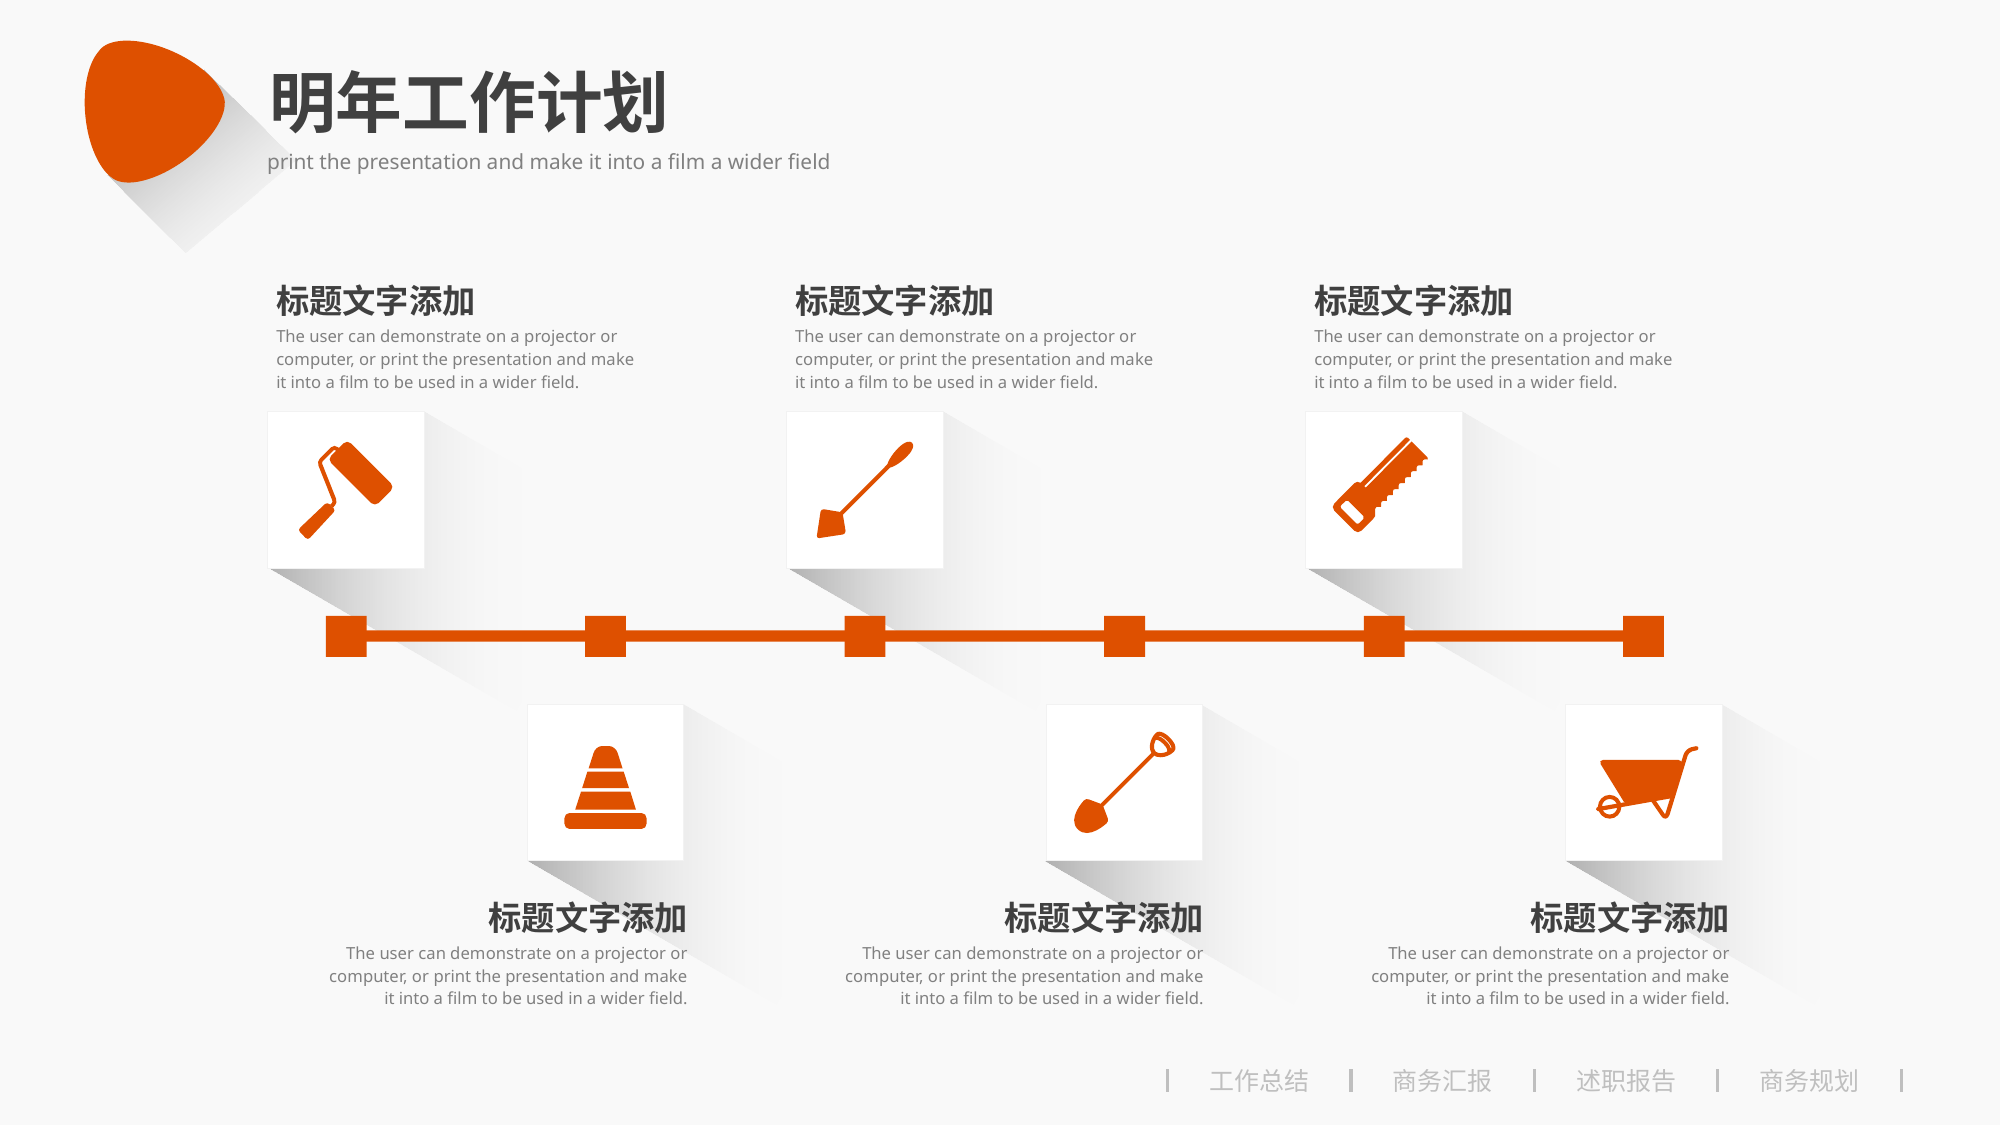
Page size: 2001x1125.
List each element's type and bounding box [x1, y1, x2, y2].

text_box [780, 264, 1178, 400]
text_box [1155, 1057, 1914, 1104]
text_box [821, 881, 1219, 1017]
text_box [261, 264, 659, 400]
text_box [305, 881, 703, 1017]
text_box [1347, 881, 1745, 1017]
text_box [252, 53, 906, 182]
text_box [83, 39, 226, 184]
text_box [106, 80, 271, 254]
text_box [268, 411, 1887, 947]
text_box [1299, 264, 1697, 400]
